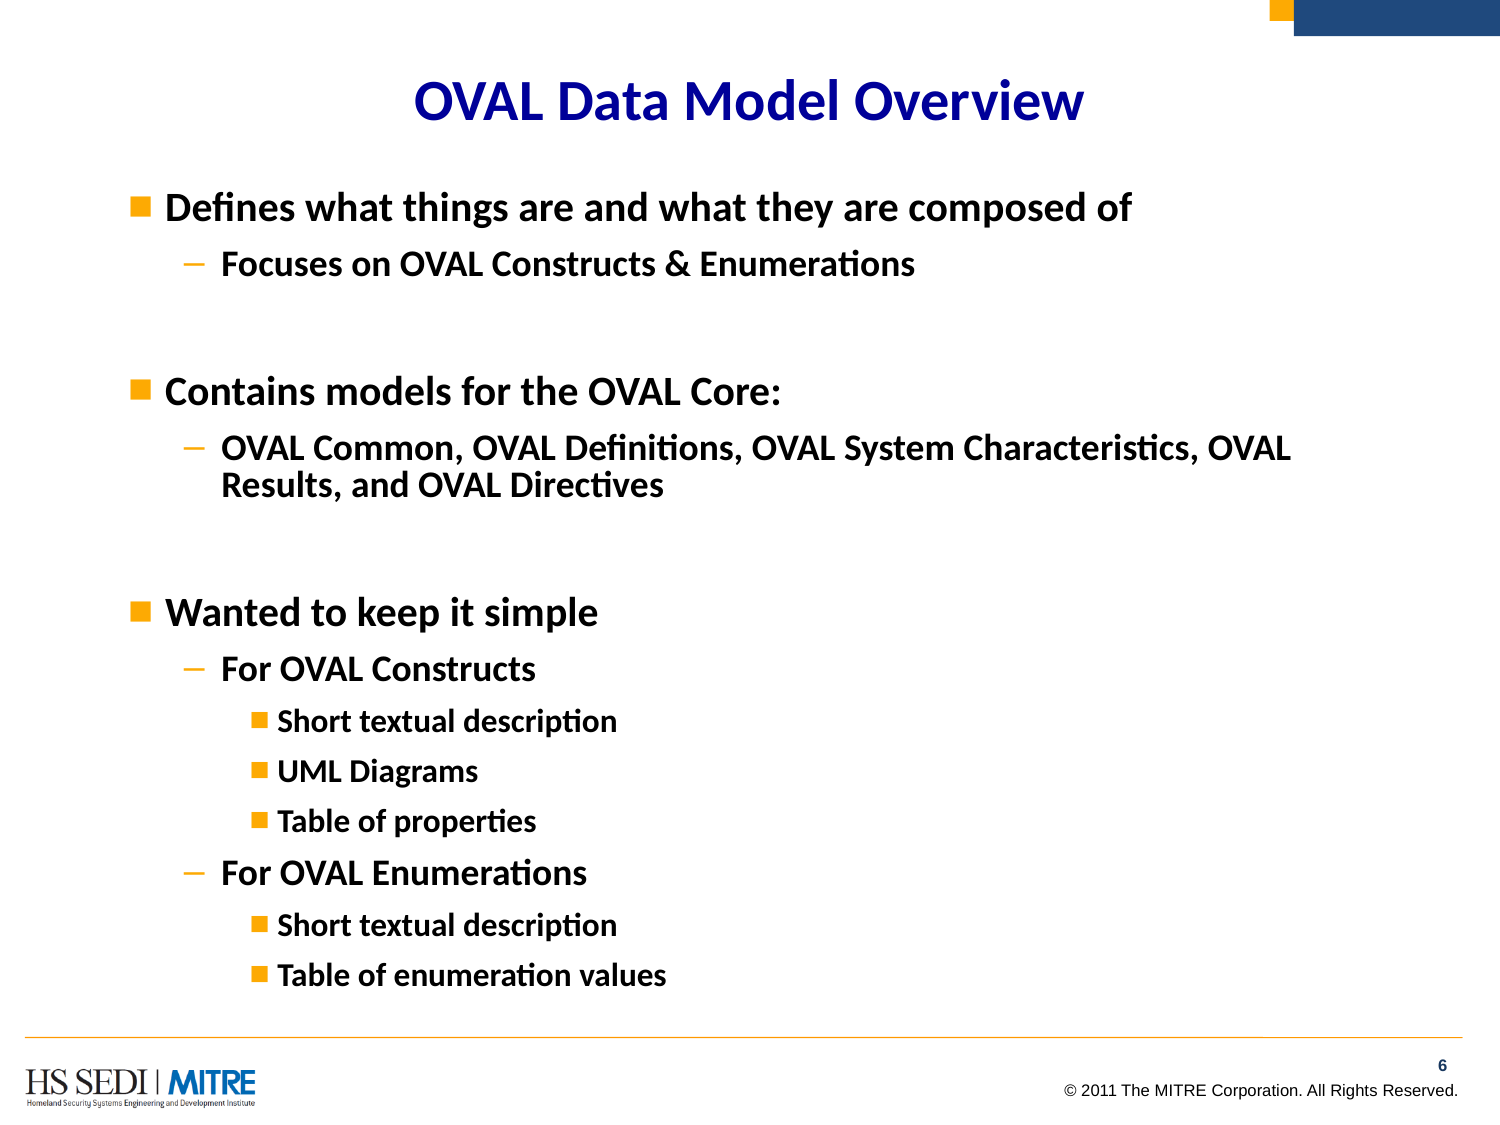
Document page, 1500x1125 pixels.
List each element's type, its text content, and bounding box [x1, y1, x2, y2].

title OVAL Data Model Overview [43, 62, 1457, 151]
list Defines what things are and what they are composed of Focuses on OVAL Constructs & Enumerations Contains models for the OVAL Core: OVAL Common, OVAL Definitions, OVAL System Characteristics, OVAL Results, and OVAL Directives Wanted to keep it simple For OVAL Constructs Short textual description UML Diagrams Table of properties For OVAL Enumerations Short textual description Table of enumeration values [112, 180, 1387, 1024]
slide_number 5 [1374, 1049, 1463, 1076]
picture [20, 1058, 271, 1122]
